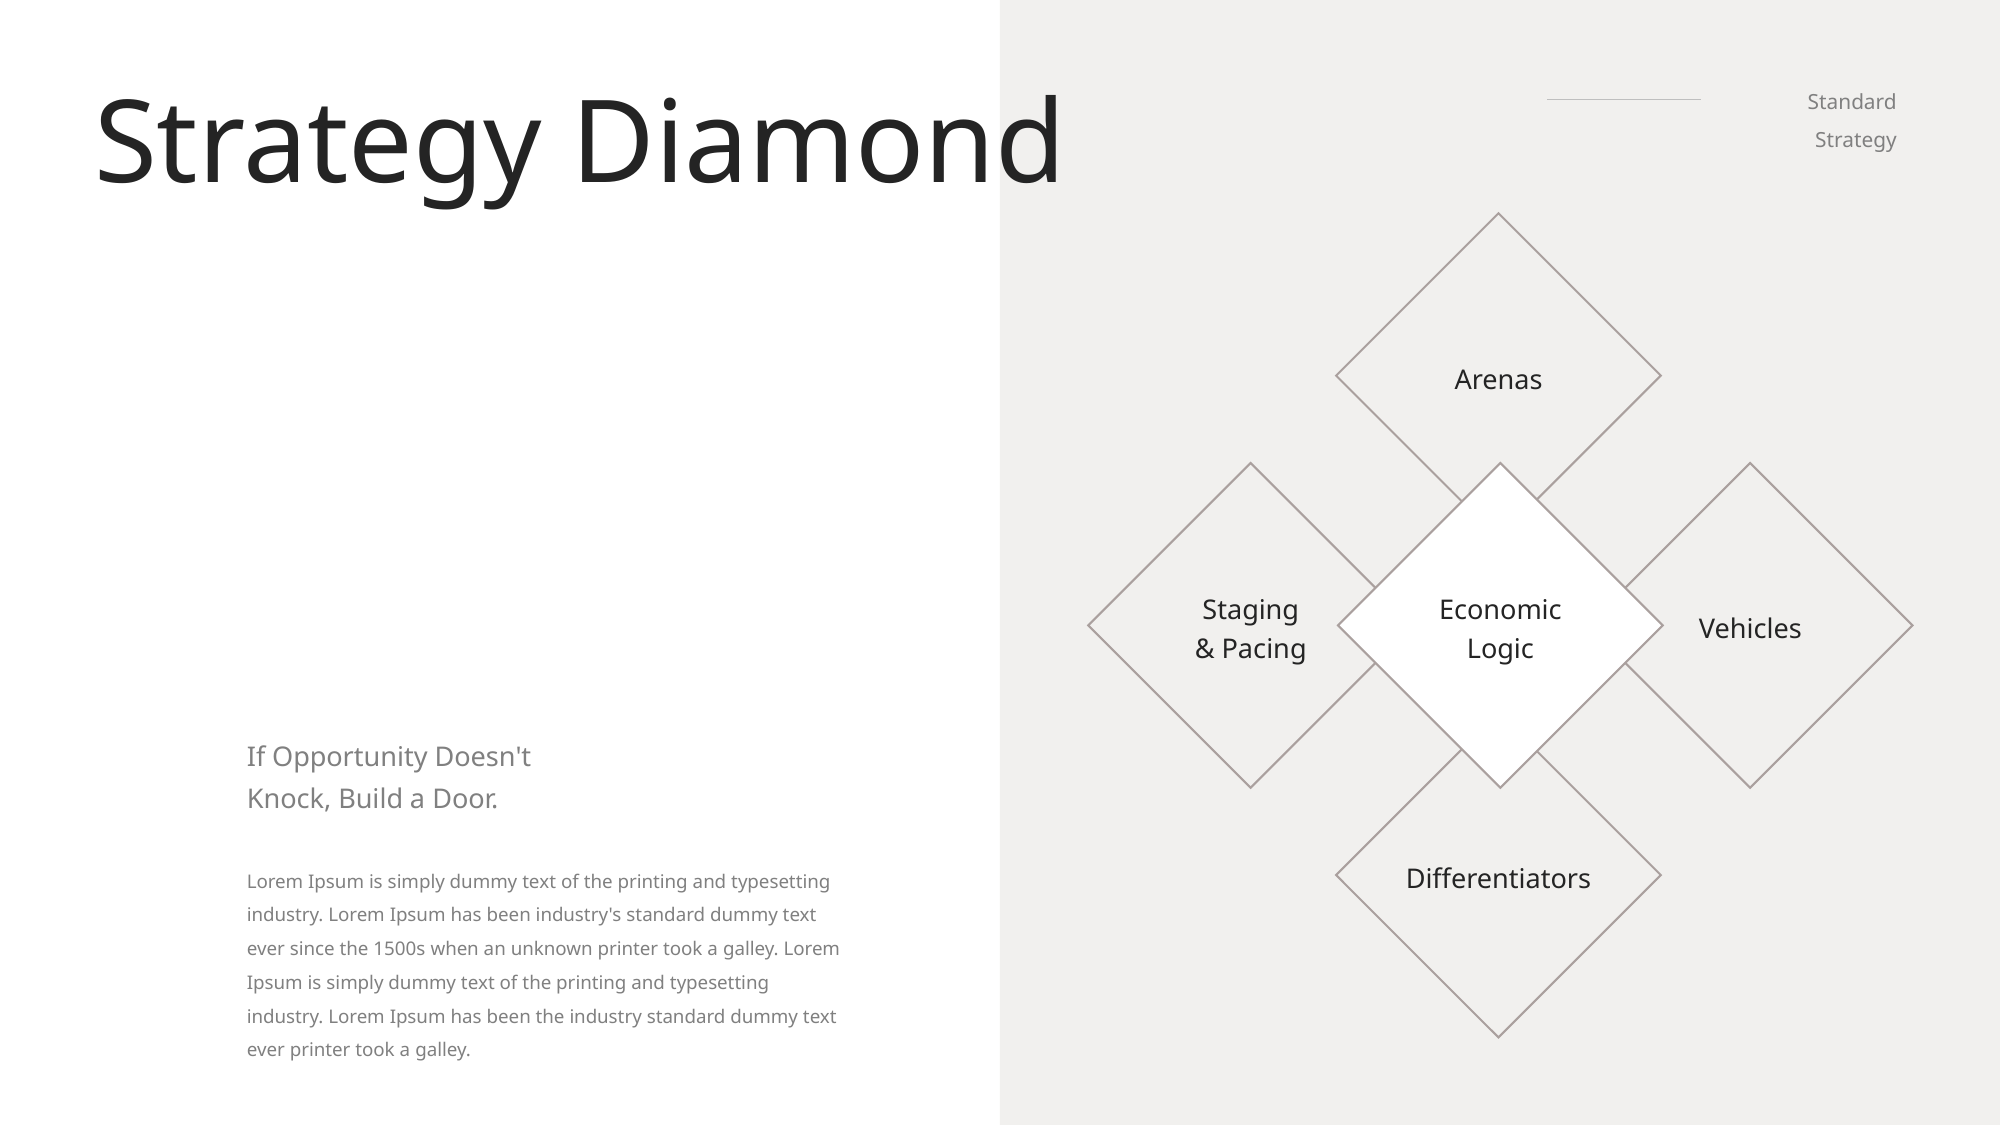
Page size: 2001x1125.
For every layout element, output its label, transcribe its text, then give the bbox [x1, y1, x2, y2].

text_box Differentiators [1362, 847, 1635, 902]
text_box [999, 0, 2000, 1125]
text_box Strategy Diamond [79, 61, 1109, 214]
text_box [1632, 461, 1914, 790]
text_box If Opportunity Doesn't Knock, Build a Door. [232, 722, 608, 822]
text_box [1334, 749, 1663, 1039]
text_box Arenas [1362, 348, 1635, 402]
text_box Staging & Pacing [1135, 578, 1366, 672]
text_box Economic Logic [1366, 578, 1637, 672]
text_box Lorem Ipsum is simply dummy text of the printing and typesetting industry. Lorem Ipsum has been industry's standard dummy text ever since the 1500s when an unknown printer took a galley. Lorem Ipsum is simply dummy text of the printing and typesetting industry. Lorem Ipsum has been the industry standard dummy text ever printer took a galley. [232, 850, 865, 1068]
text_box [1383, 672, 1618, 790]
text_box [1334, 211, 1663, 501]
text_box Vehicles [1635, 598, 1865, 652]
text_box [1086, 461, 1368, 790]
text_box [1383, 461, 1617, 578]
text_box Standard Strategy [1720, 69, 1912, 159]
